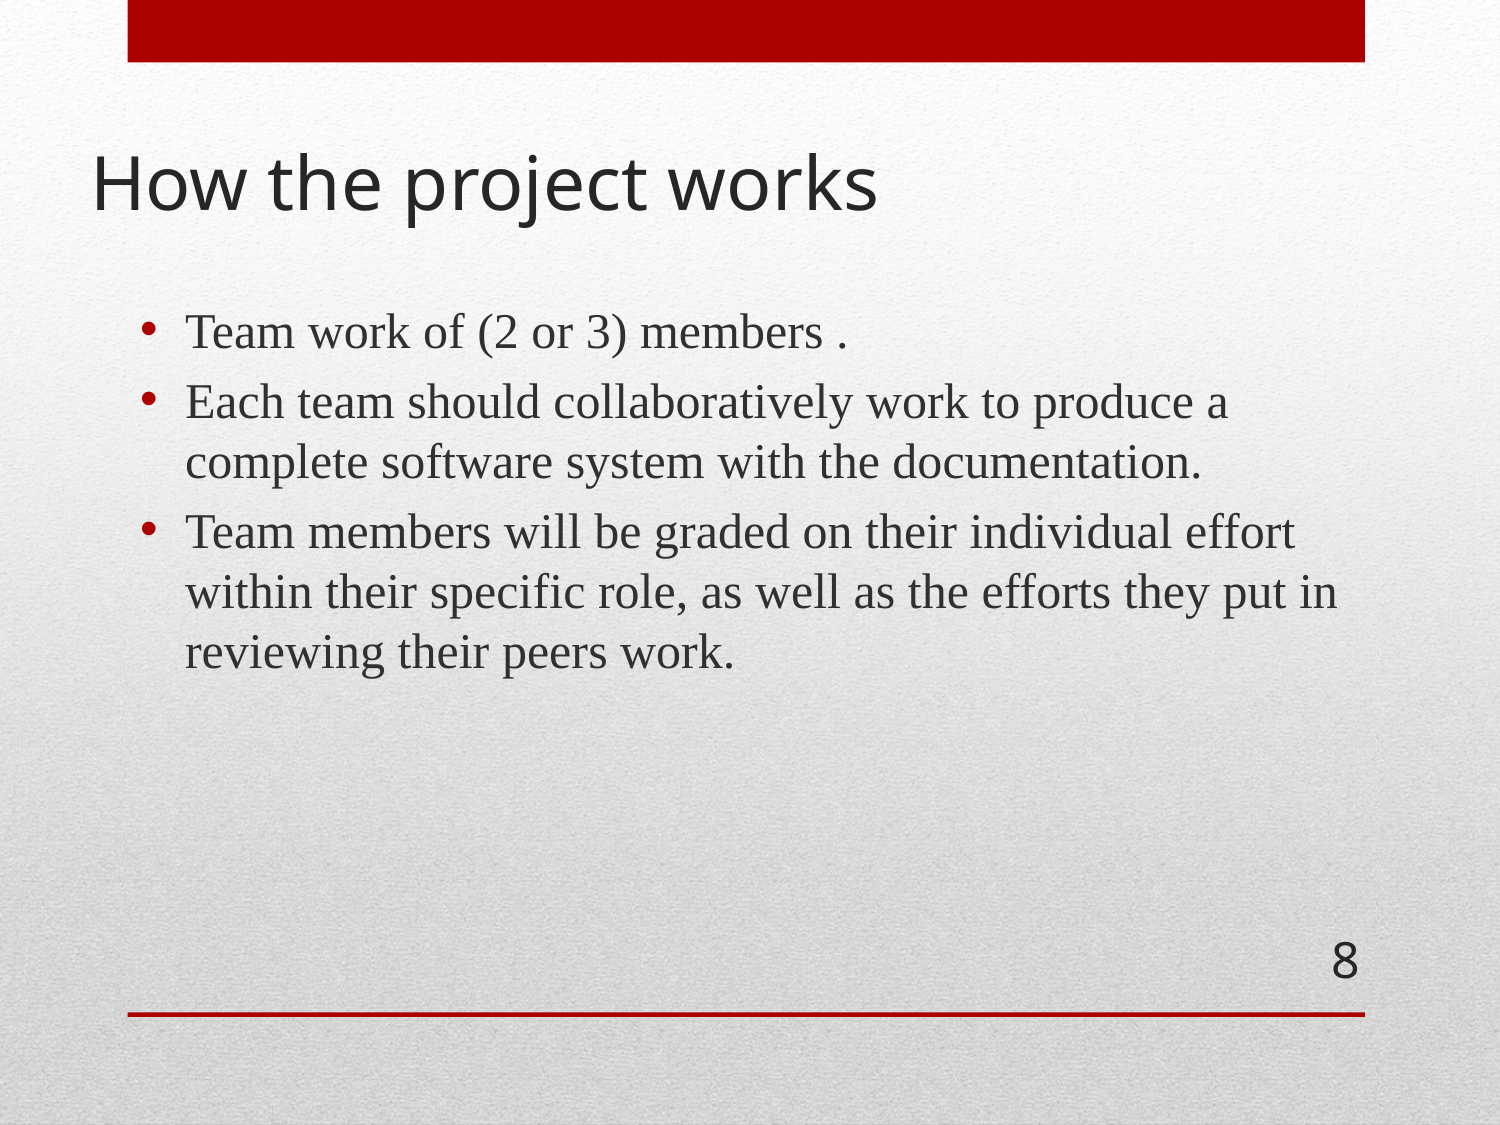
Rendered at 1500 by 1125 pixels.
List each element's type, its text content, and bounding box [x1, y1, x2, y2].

list Team work of (2 or 3) members . Each team should collaboratively work to produce a complete software system with the documentation. Team members will be graded on their individual effort within their specific role, as well as the efforts they put in reviewing their peers work. [125, 274, 1363, 912]
title How the project works [75, 0, 1425, 233]
slide_number 8 [1250, 933, 1375, 993]
